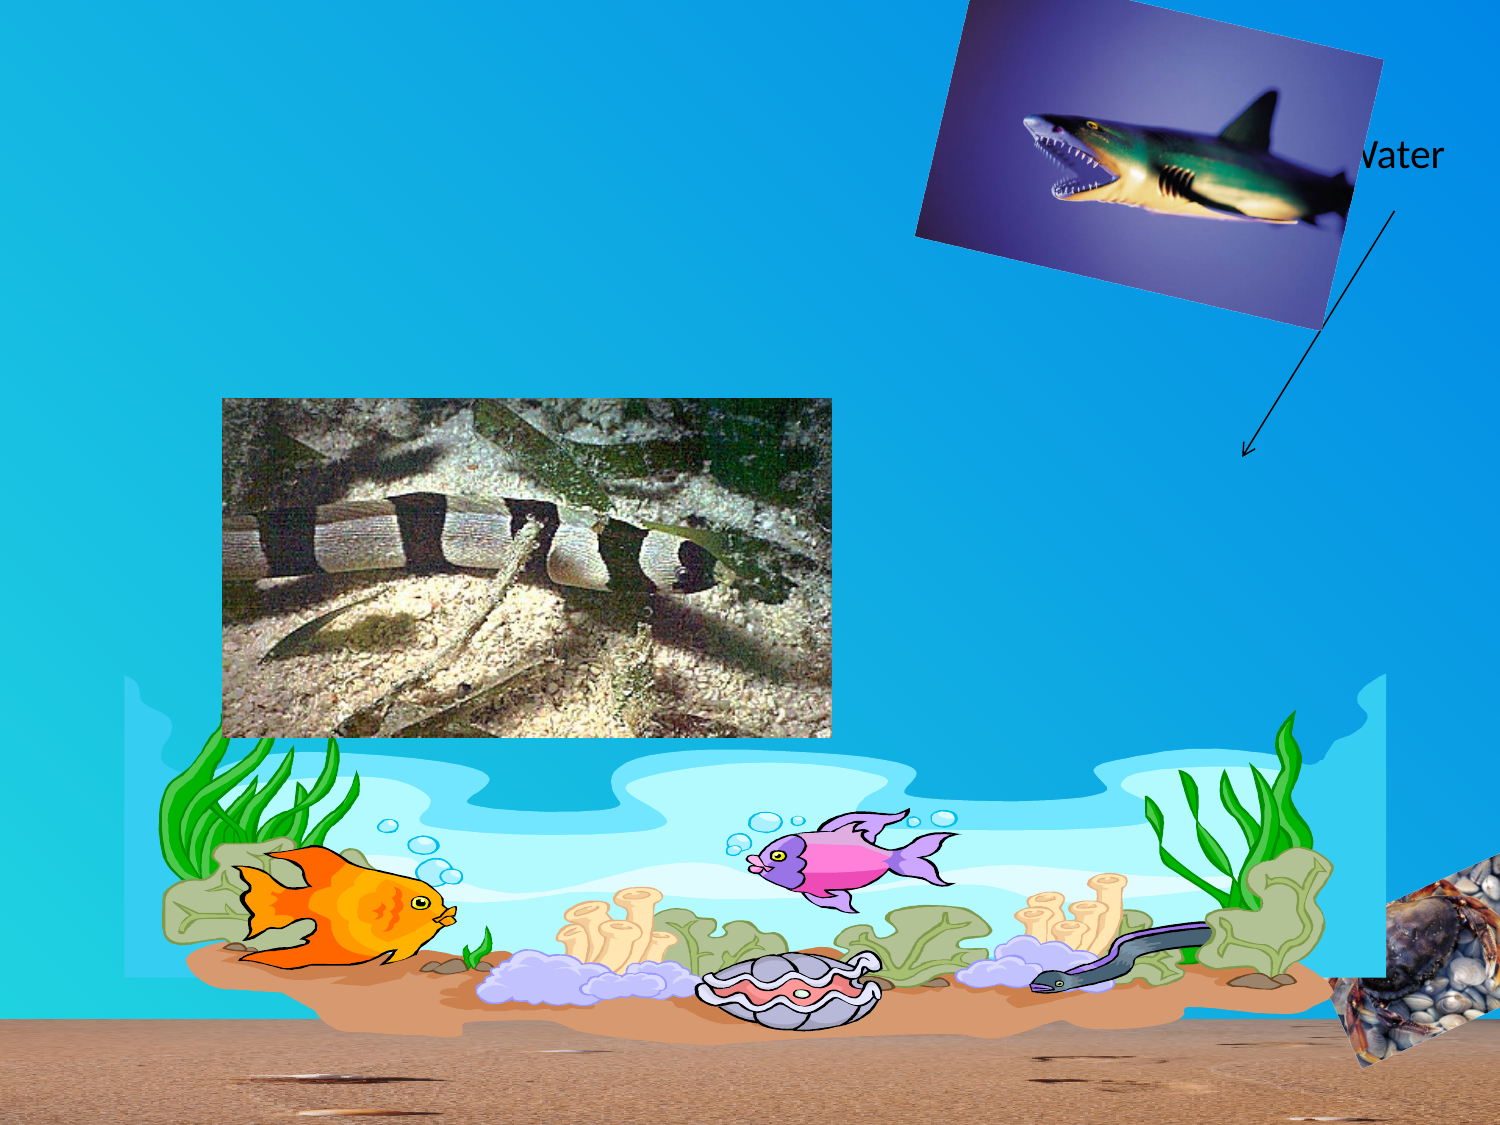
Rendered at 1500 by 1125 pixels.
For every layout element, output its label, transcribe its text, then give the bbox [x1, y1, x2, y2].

picture [0, 0, 1500, 1125]
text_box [1195, 257, 1442, 411]
picture [915, 0, 1383, 301]
title Water [1363, 35, 1500, 270]
